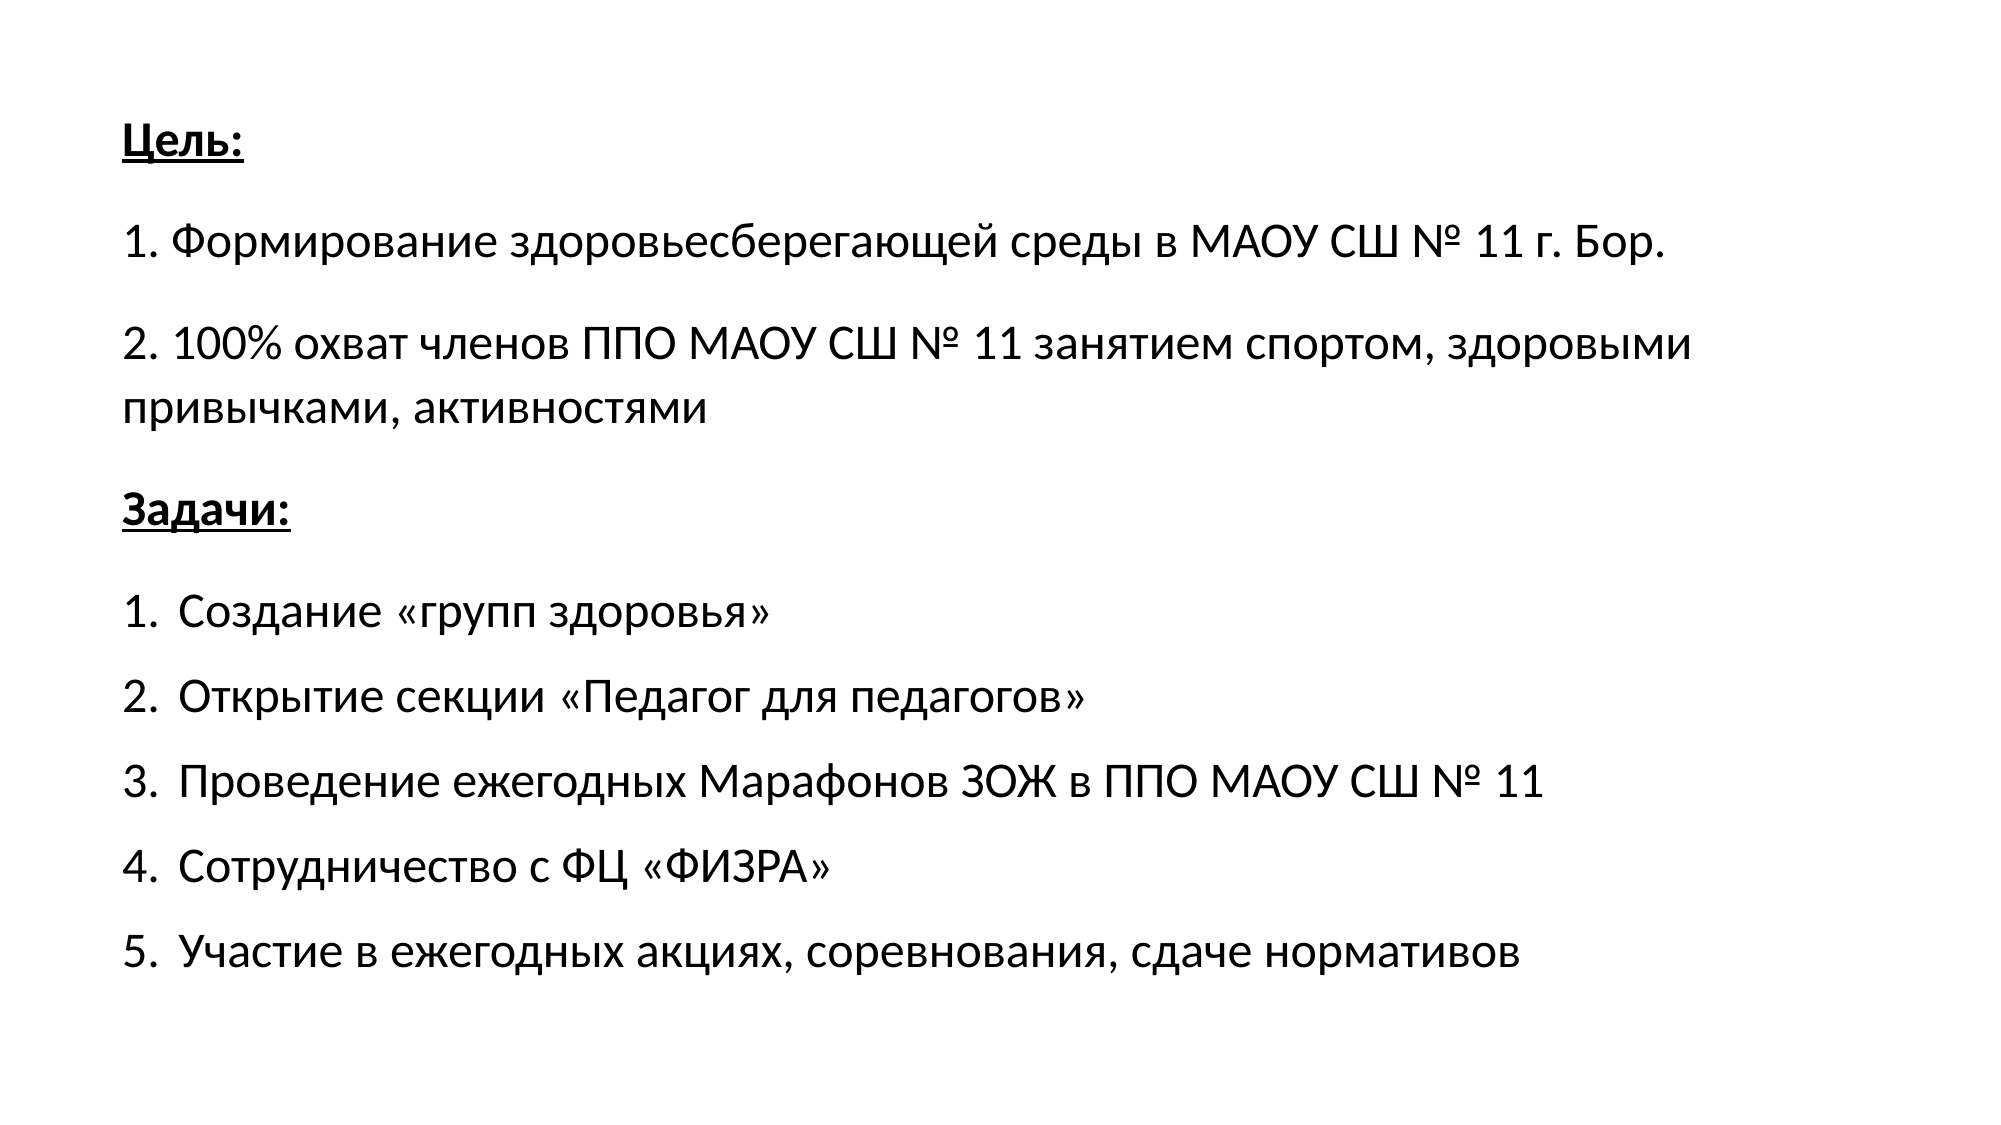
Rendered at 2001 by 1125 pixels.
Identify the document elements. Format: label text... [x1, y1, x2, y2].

list Цель: 1. Формирование здоровьесберегающей среды в МАОУ СШ № 11 г. Бор. 2. 100% охват членов ППО МАОУ СШ № 11 занятием спортом, здоровыми привычками, активностями Задачи: Создание «групп здоровья» Открытие секции «Педагог для педагогов» Проведение ежегодных Марафонов ЗОЖ в ППО МАОУ СШ № 11 Сотрудничество с ФЦ «ФИЗРА» Участие в ежегодных акциях, соревнования, сдаче нормативов [107, 94, 1856, 1031]
